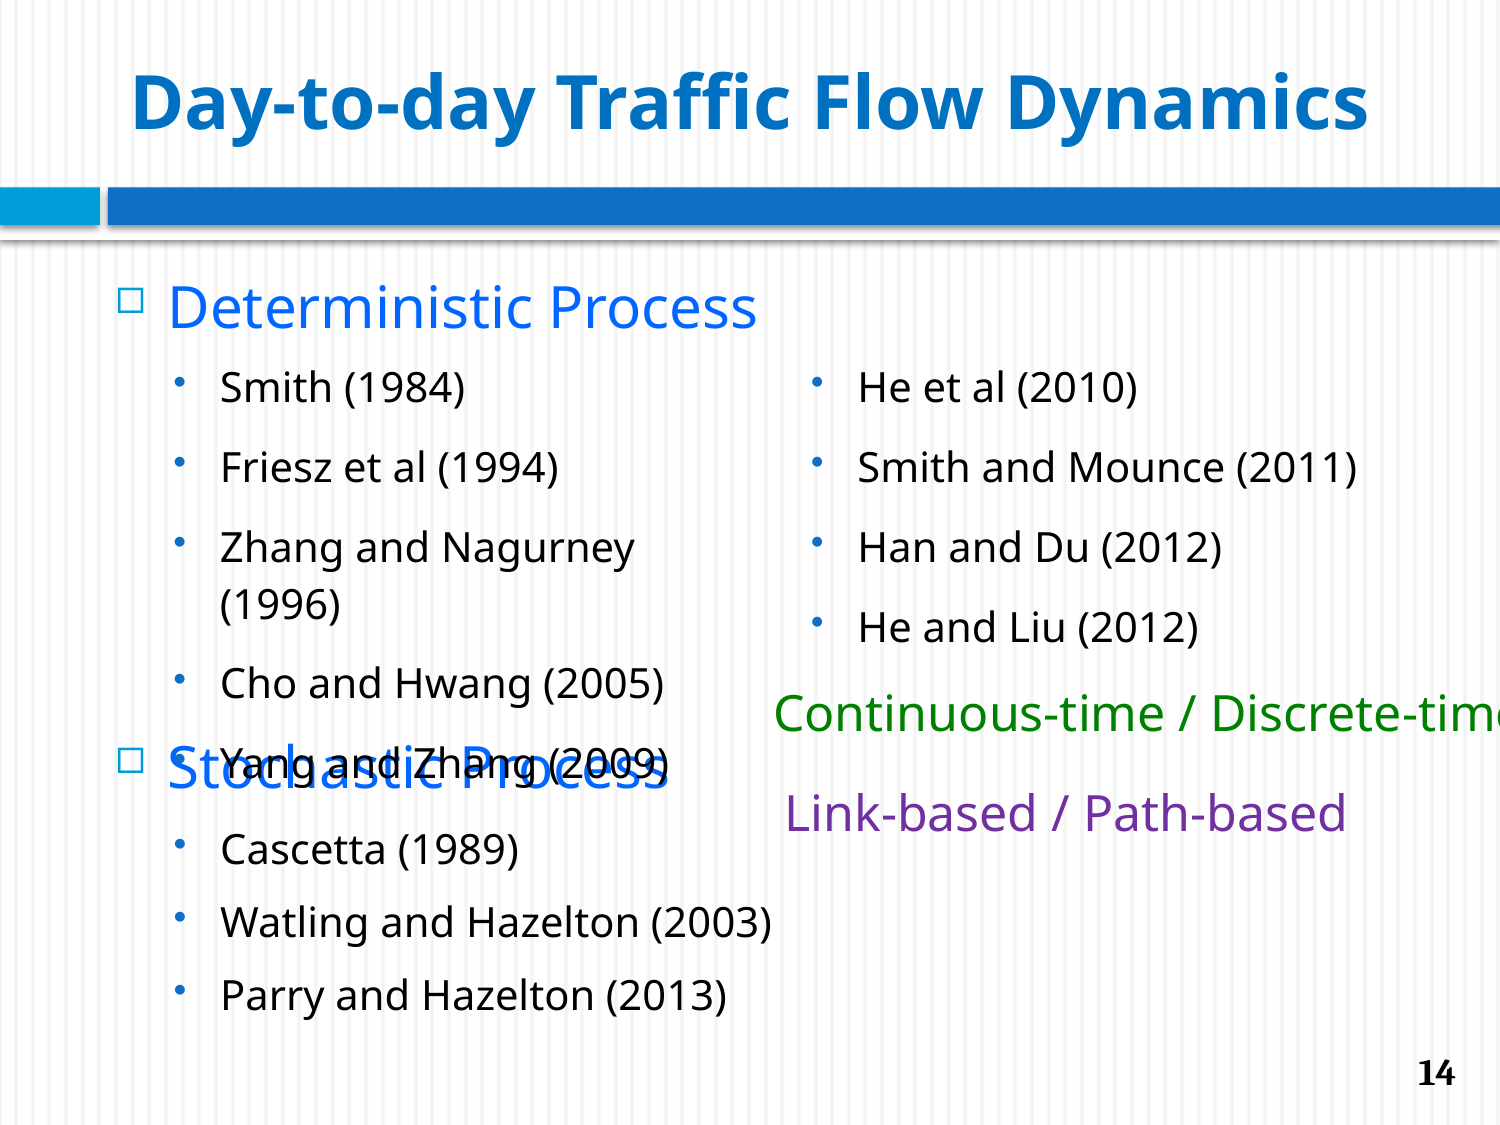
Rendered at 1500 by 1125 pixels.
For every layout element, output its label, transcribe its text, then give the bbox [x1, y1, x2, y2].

list Deterministic Process Stochastic Process Cascetta (1989) Watling and Hazelton (2003) Parry and Hazelton (2013) [100, 749, 1438, 1050]
text_box Day-to-day Traffic Flow Dynamics [0, 48, 1500, 152]
text_box Continuous-time / Discrete-time [758, 674, 1500, 749]
slide_number 14 [1387, 1050, 1488, 1091]
list Deterministic Process Stochastic Process Cascetta (1989) Watling and Hazelton (2003) Parry and Hazelton (2013) [100, 262, 1438, 674]
text_box Link-based / Path-based [769, 774, 1364, 849]
table_header Smith (1984) Friesz et al (1994) Zhang and Nagurney (1996) Cho and Hwang (2005) Yang and Zhang (2009) [100, 350, 737, 799]
table_header He et al (2010) Smith and Mounce (2011) Han and Du (2012) He and Liu (2012) [737, 350, 1375, 799]
